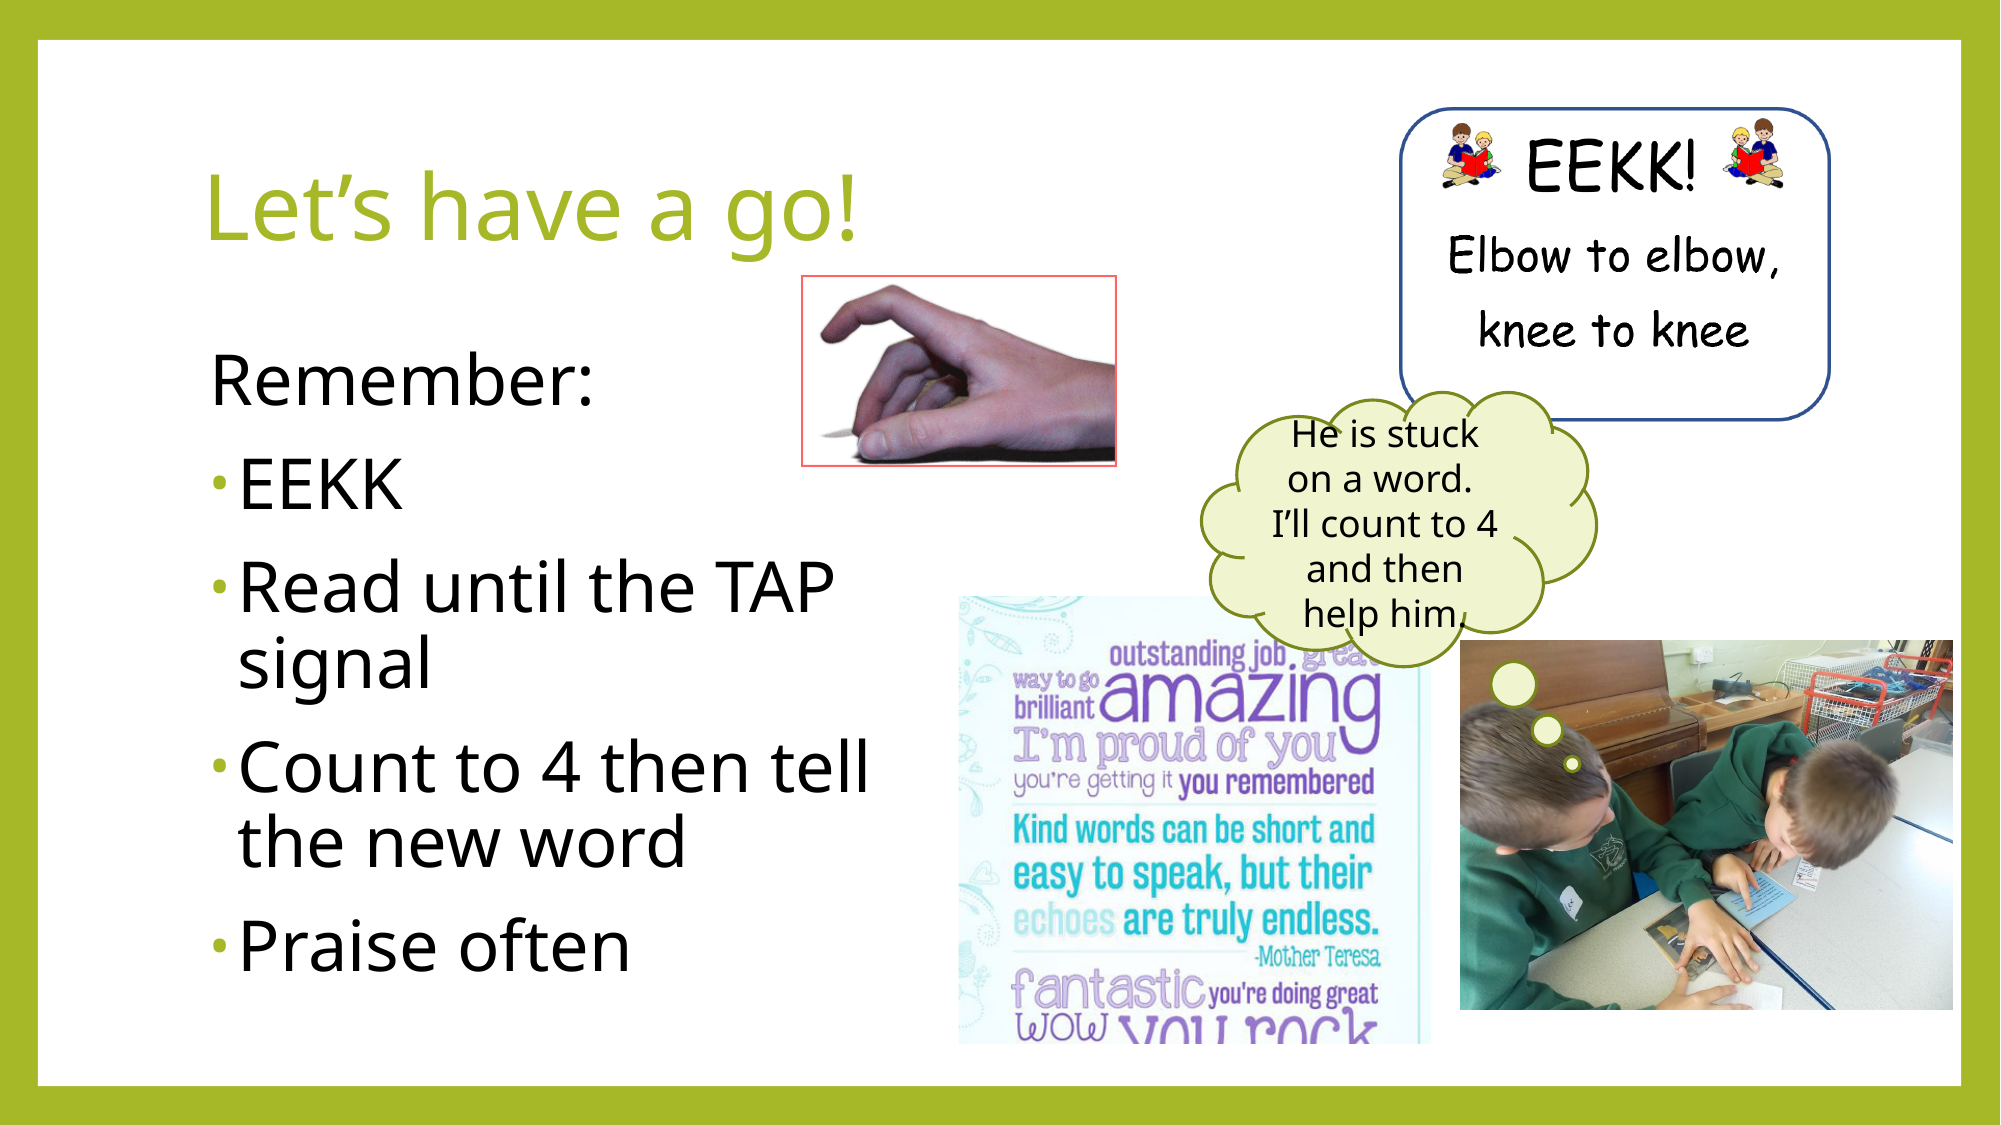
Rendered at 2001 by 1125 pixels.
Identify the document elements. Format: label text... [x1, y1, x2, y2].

title Let’s have a go! [187, 99, 1808, 323]
picture [1459, 640, 1953, 1010]
picture [1392, 101, 1839, 430]
picture [958, 595, 1432, 1045]
text_box He is stuck on a word. I’ll count to 4 and then help him. [1199, 398, 1599, 659]
list Remember: EEKK Read until the TAP signal Count to 4 then tell the new word Praise often [187, 337, 959, 1000]
picture [800, 275, 1117, 468]
